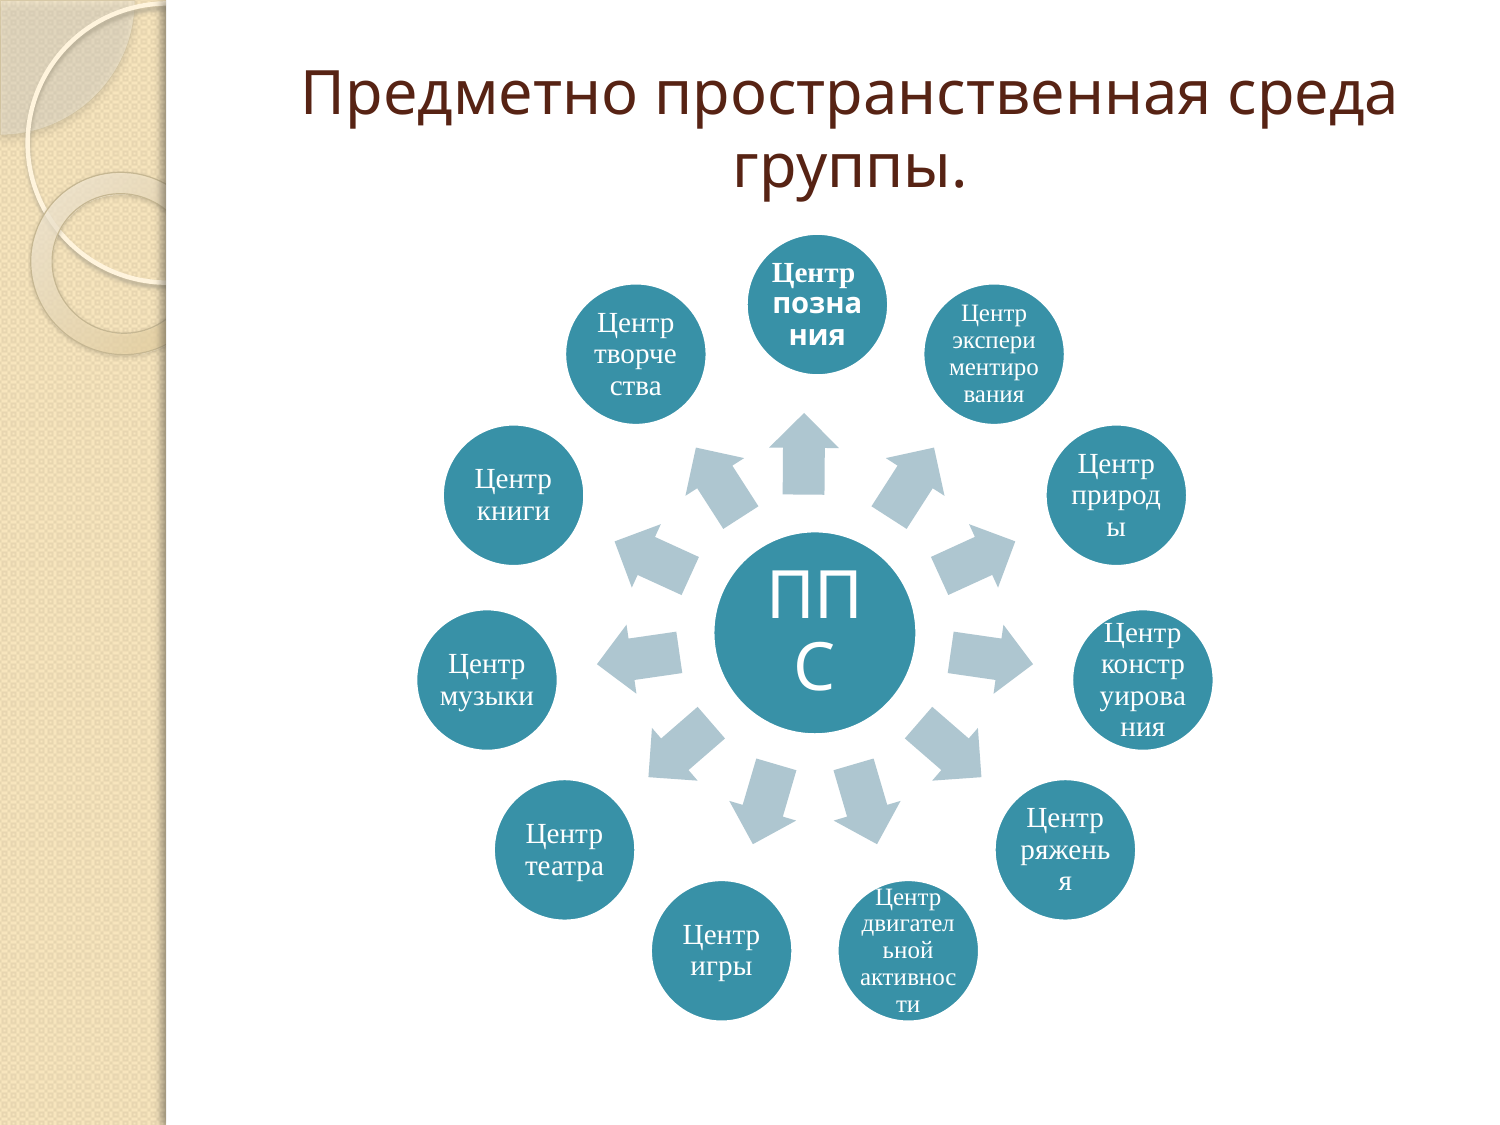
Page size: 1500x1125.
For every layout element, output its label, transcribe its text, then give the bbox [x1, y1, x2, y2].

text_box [218, 228, 1412, 1024]
title Предметно пространственная среда группы. [235, 45, 1466, 209]
